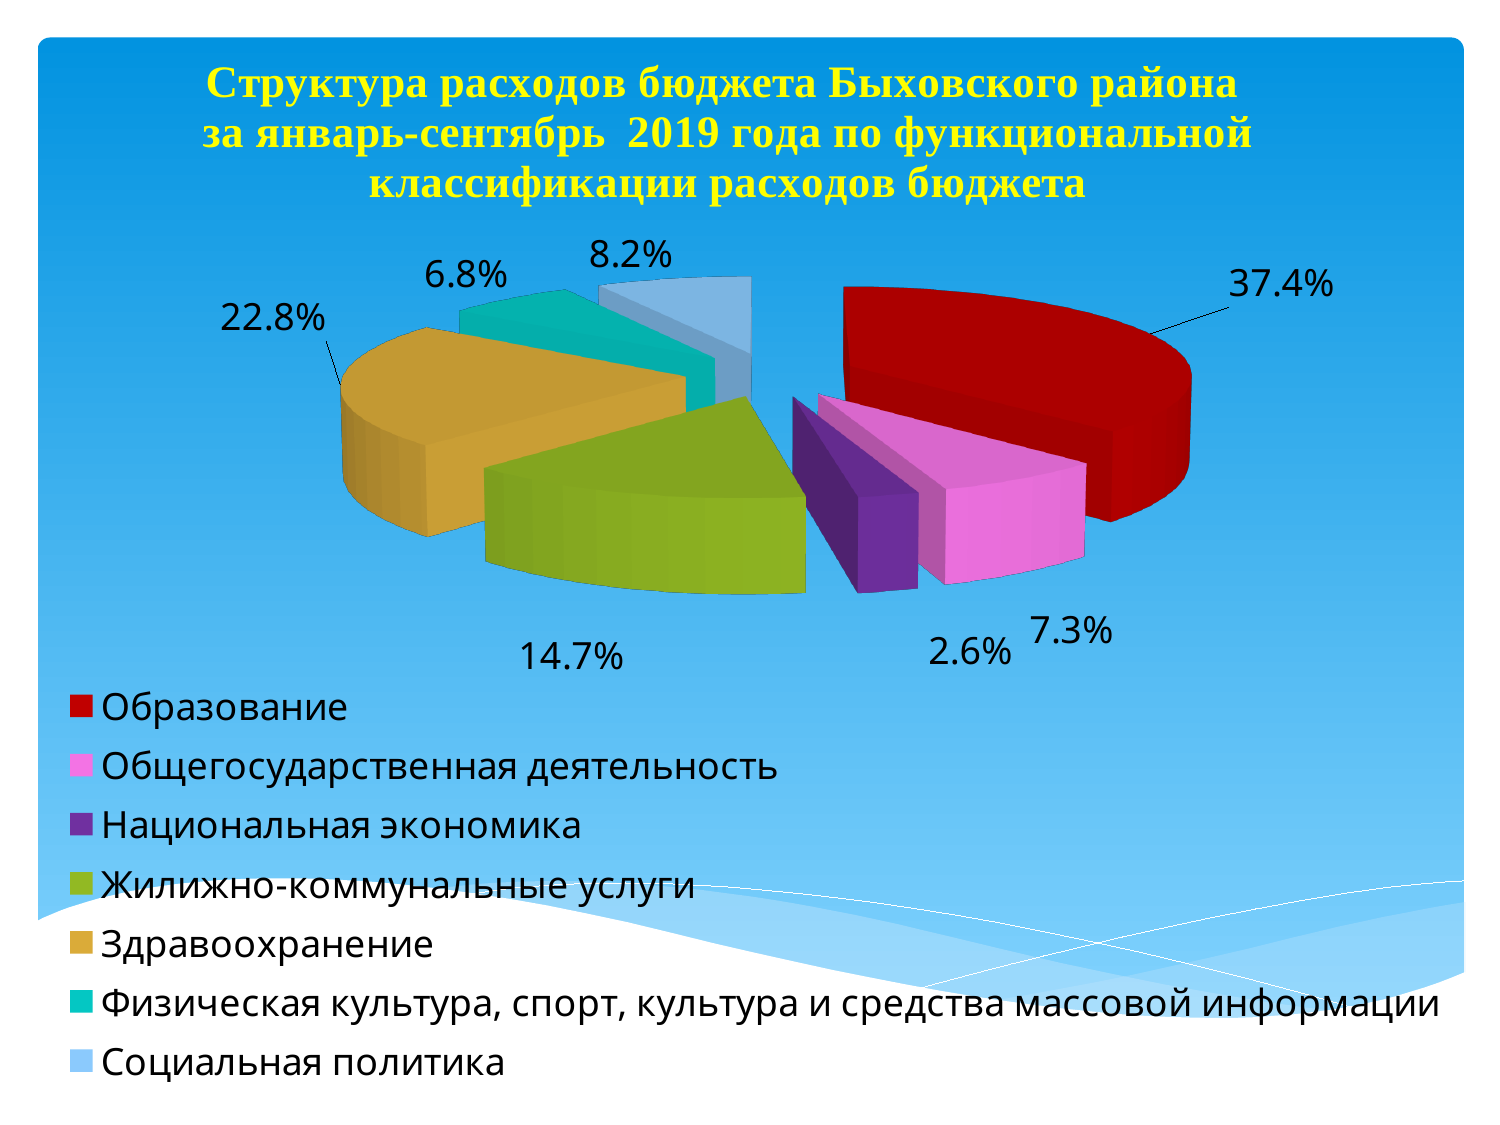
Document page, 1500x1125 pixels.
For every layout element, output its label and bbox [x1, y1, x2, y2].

chart [41, 30, 1471, 1095]
